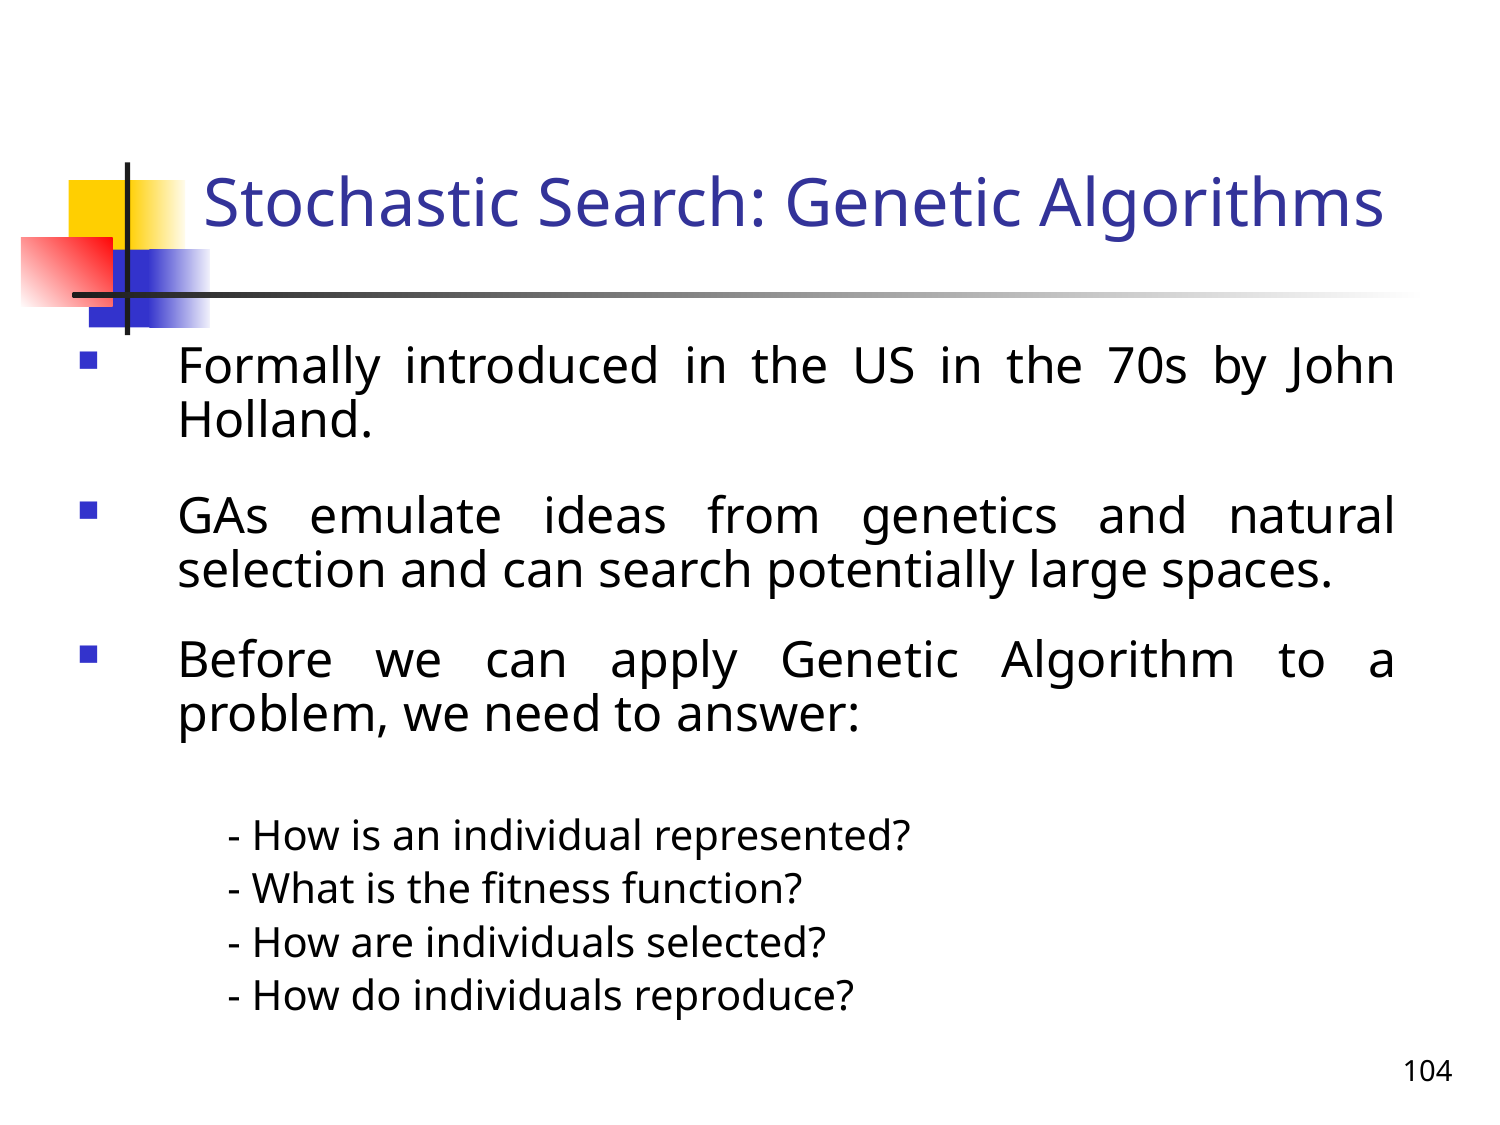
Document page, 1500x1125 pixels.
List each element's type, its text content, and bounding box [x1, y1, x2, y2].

title Stochastic Search: Genetic Algorithms [188, 112, 1468, 248]
slide_number 104 [1154, 1023, 1468, 1100]
list Formally introduced in the US in the 70s by John Holland. GAs emulate ideas from genetics and natural selection and can search potentially large spaces. Before we can apply Genetic Algorithm to a problem, we need to answer: - How is an individual represented? - What is the fitness function? - How are individuals selected? - How do individuals reproduce? [62, 332, 1413, 1051]
